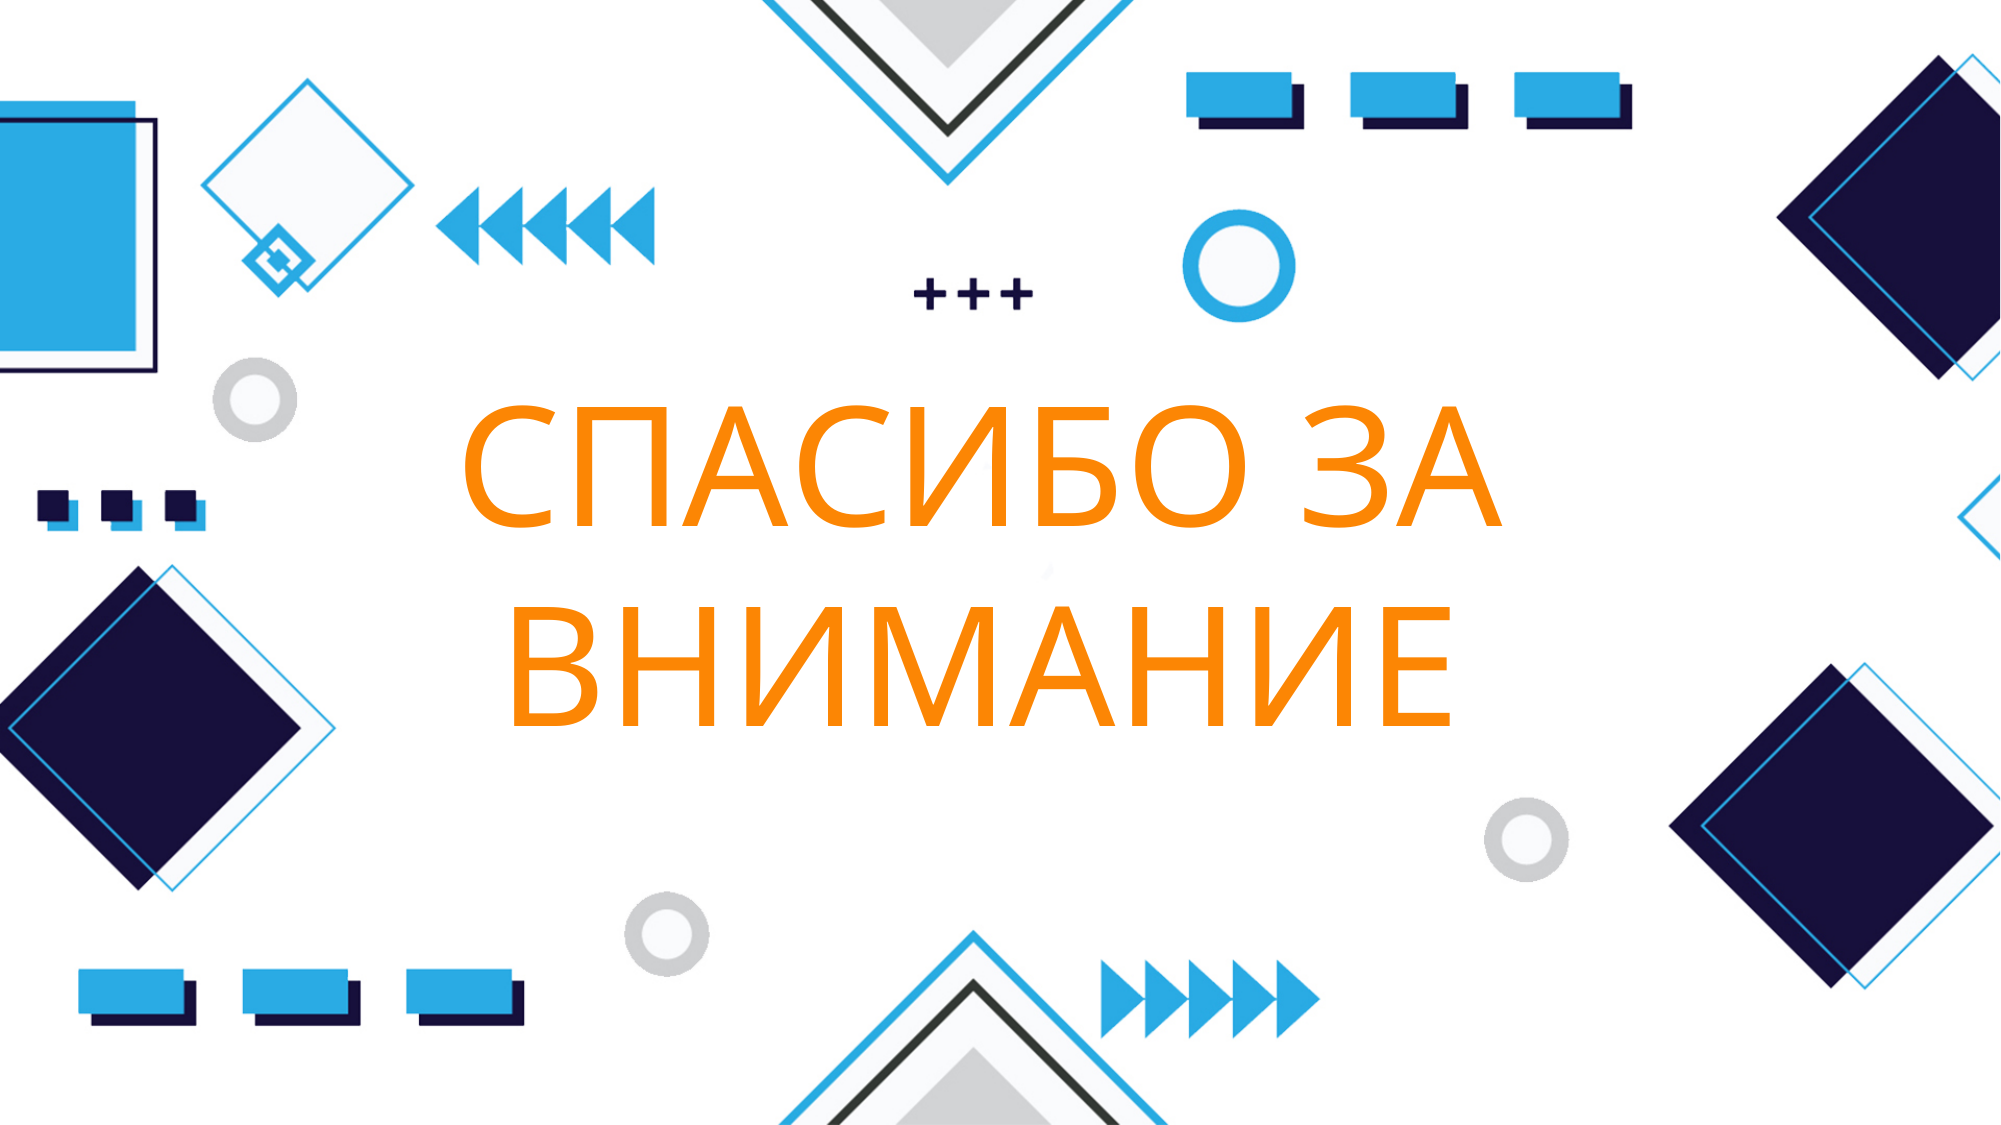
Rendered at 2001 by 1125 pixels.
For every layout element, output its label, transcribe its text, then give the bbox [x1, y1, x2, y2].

picture [0, 0, 2001, 1125]
text_box СПАСИБО ЗА ВНИМАНИЕ [340, 352, 1620, 768]
